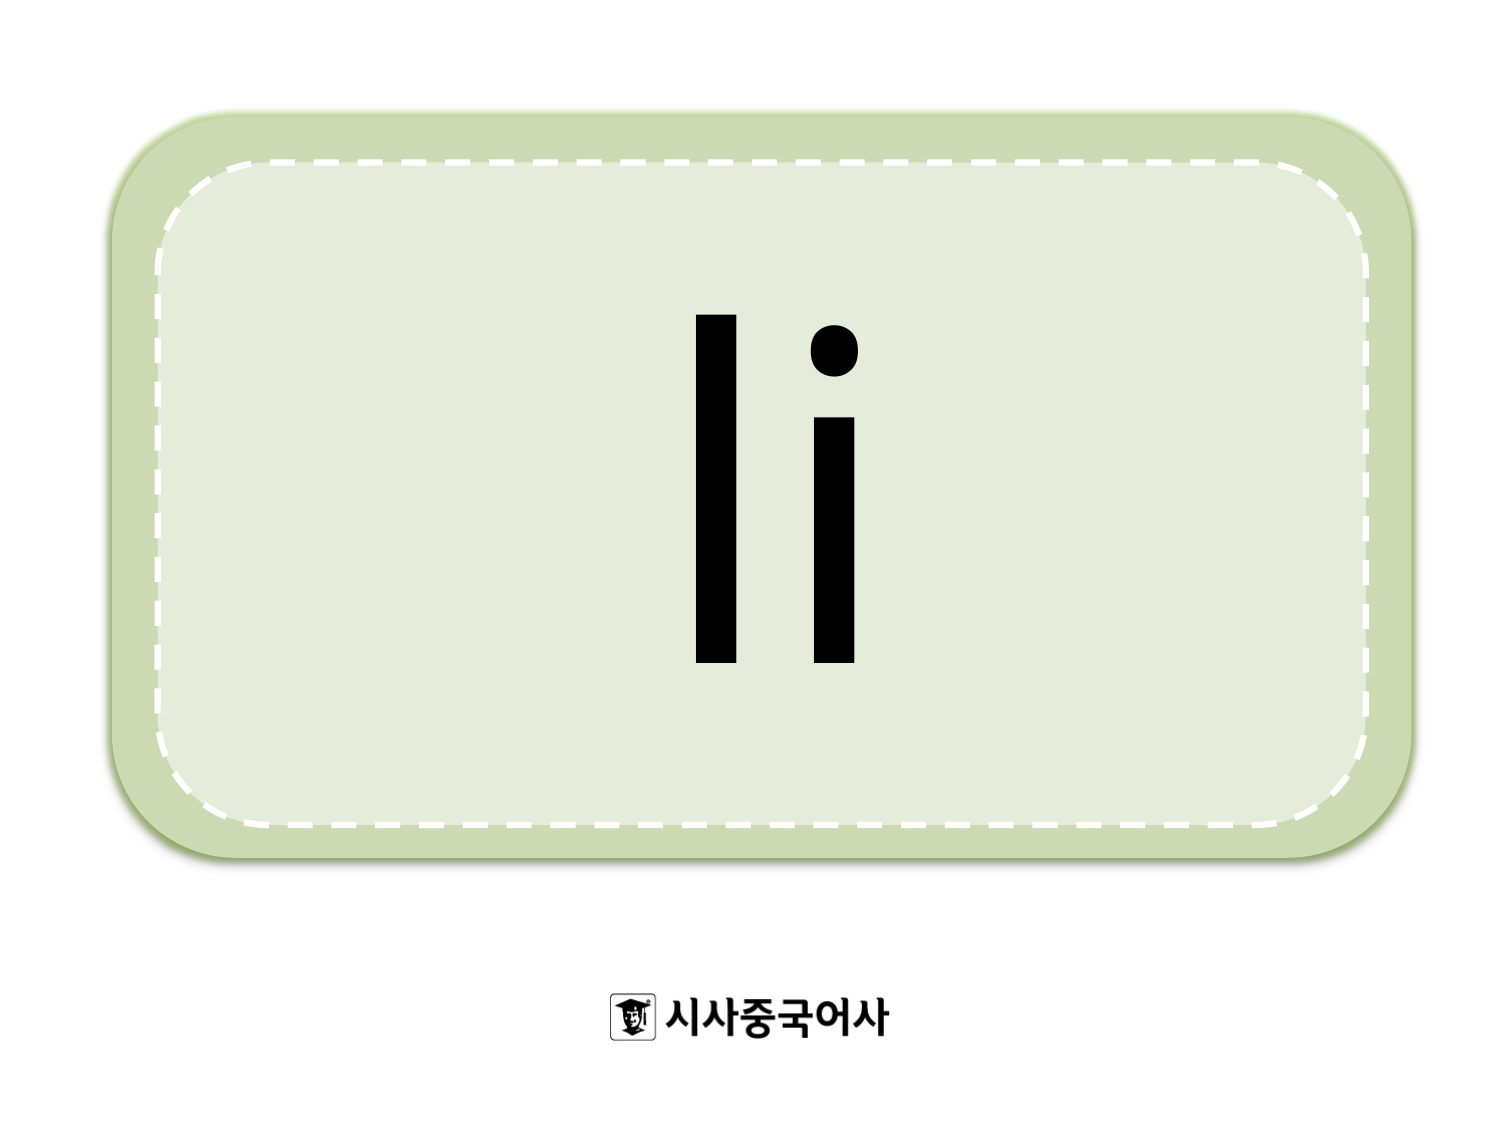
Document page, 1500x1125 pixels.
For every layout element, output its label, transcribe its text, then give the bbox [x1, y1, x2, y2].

picture [602, 987, 898, 1047]
text_box li [171, 149, 1380, 812]
